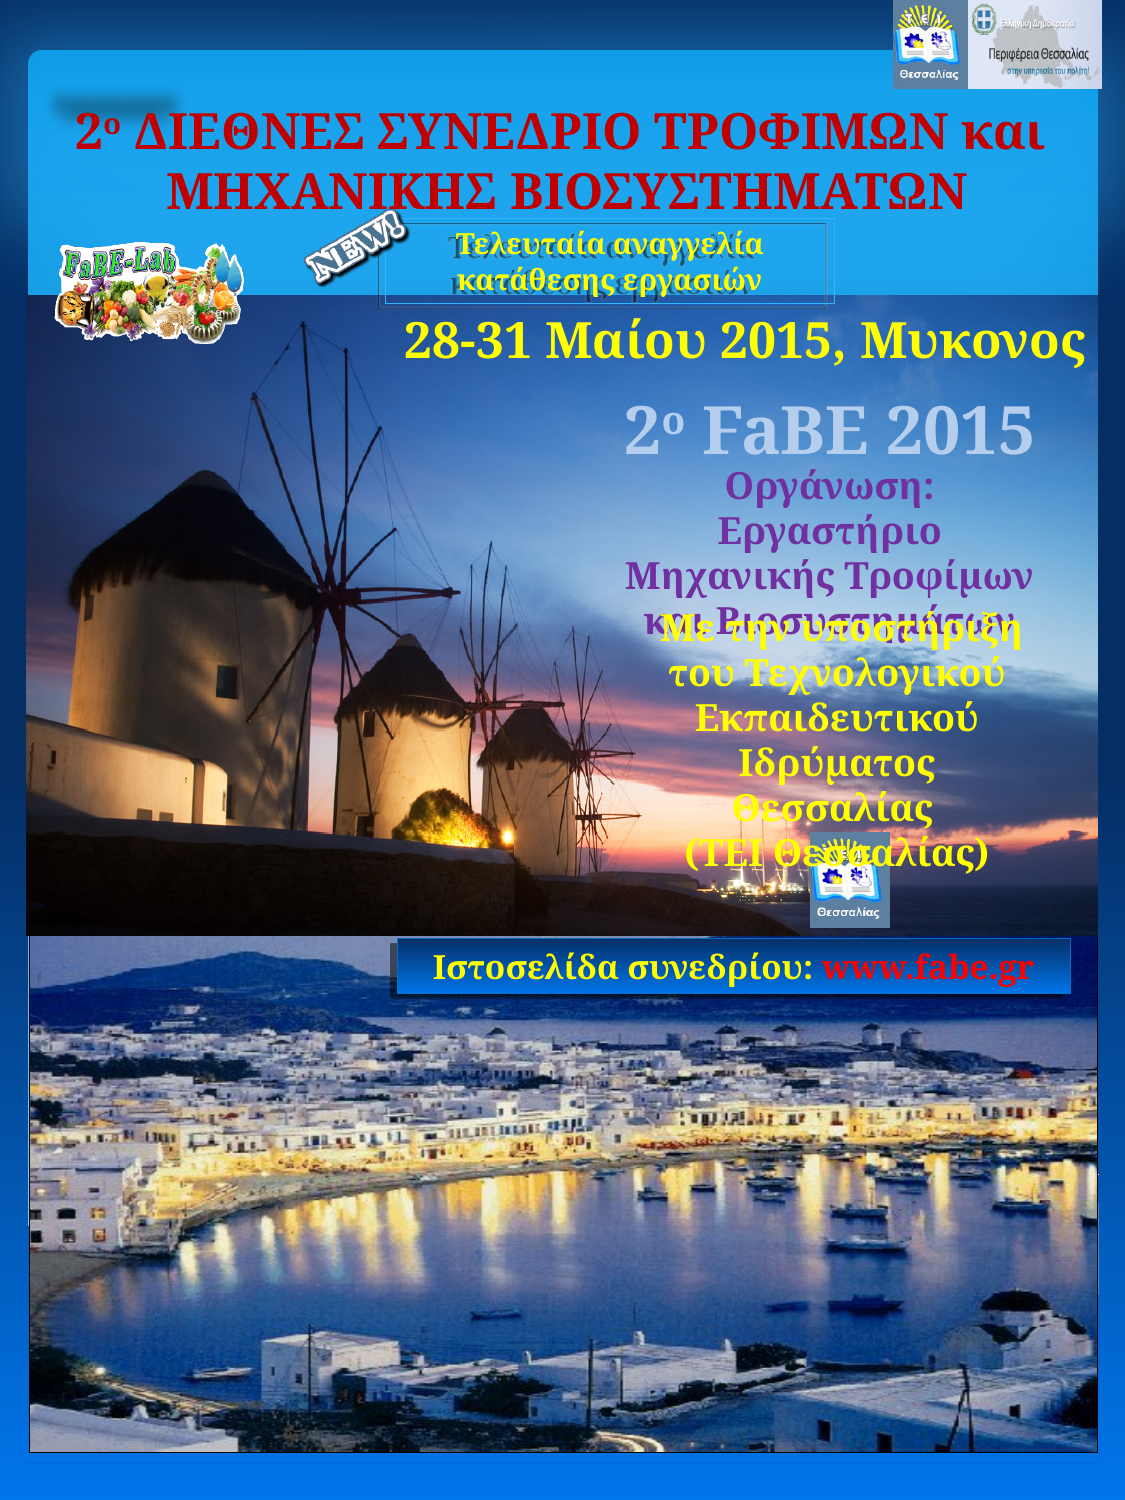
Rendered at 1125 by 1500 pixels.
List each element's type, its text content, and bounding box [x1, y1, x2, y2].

text_box Τελευταία αναγγελία κατάθεσης εργασιών [415, 218, 835, 293]
picture [26, 241, 1098, 1453]
picture [893, 0, 1102, 89]
picture [31, 50, 41, 55]
picture [302, 206, 410, 288]
text_box 2ο ΔΙΕΘΝΕΣ ΣΥΝΕΔΡΙΟ ΤΡΟΦΙΜΩΝ και ΜΗΧΑΝΙΚΗΣ ΒΙΟΣΥΣΤΗΜΑΤΩΝ [60, 91, 1074, 227]
